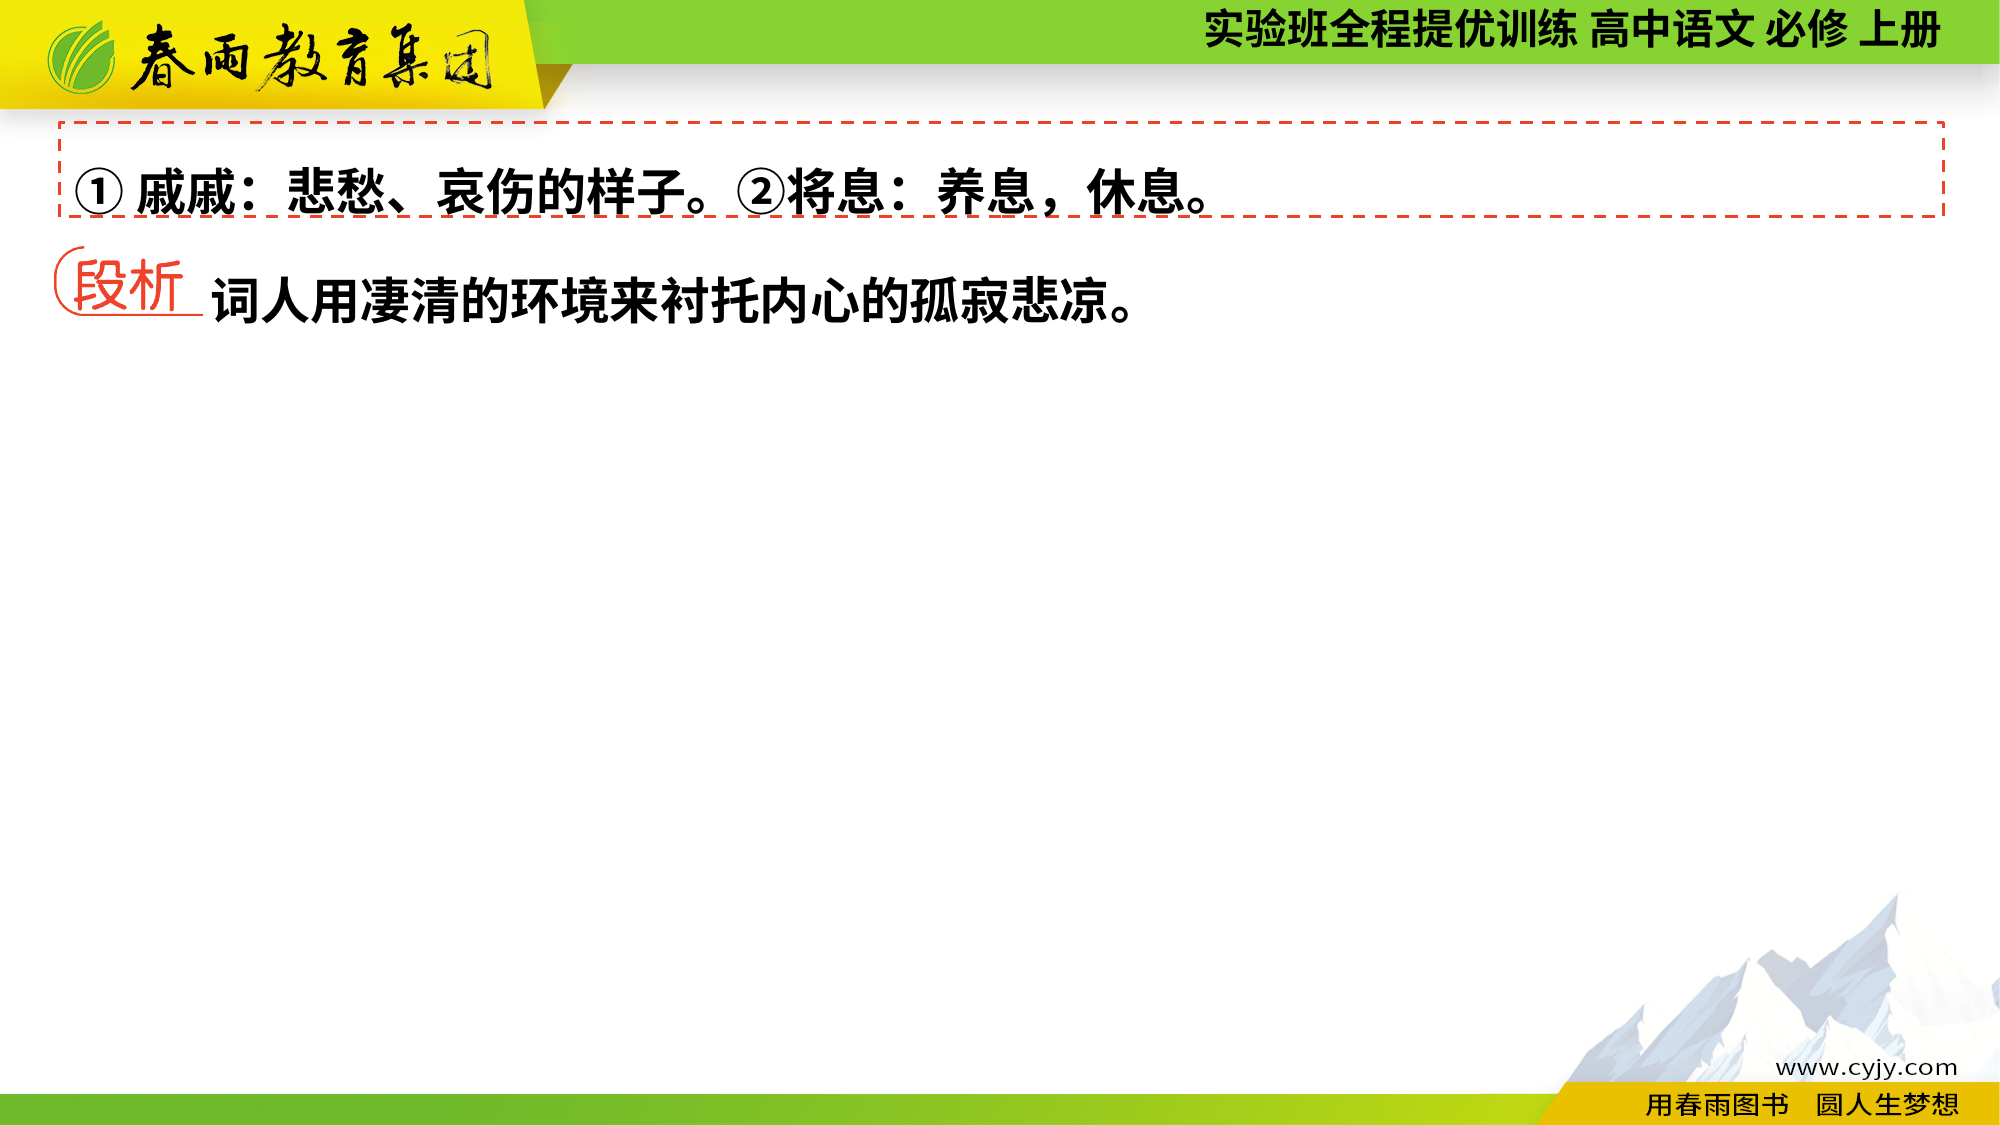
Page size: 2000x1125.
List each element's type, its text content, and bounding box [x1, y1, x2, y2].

text_box 词人用凄清的环境来衬托内心的孤寂悲凉。 [59, 231, 1944, 337]
list ①戚戚：悲愁、哀伤的样子。②将息：养息，休息。 [59, 122, 1944, 217]
picture [0, 0, 2000, 1125]
